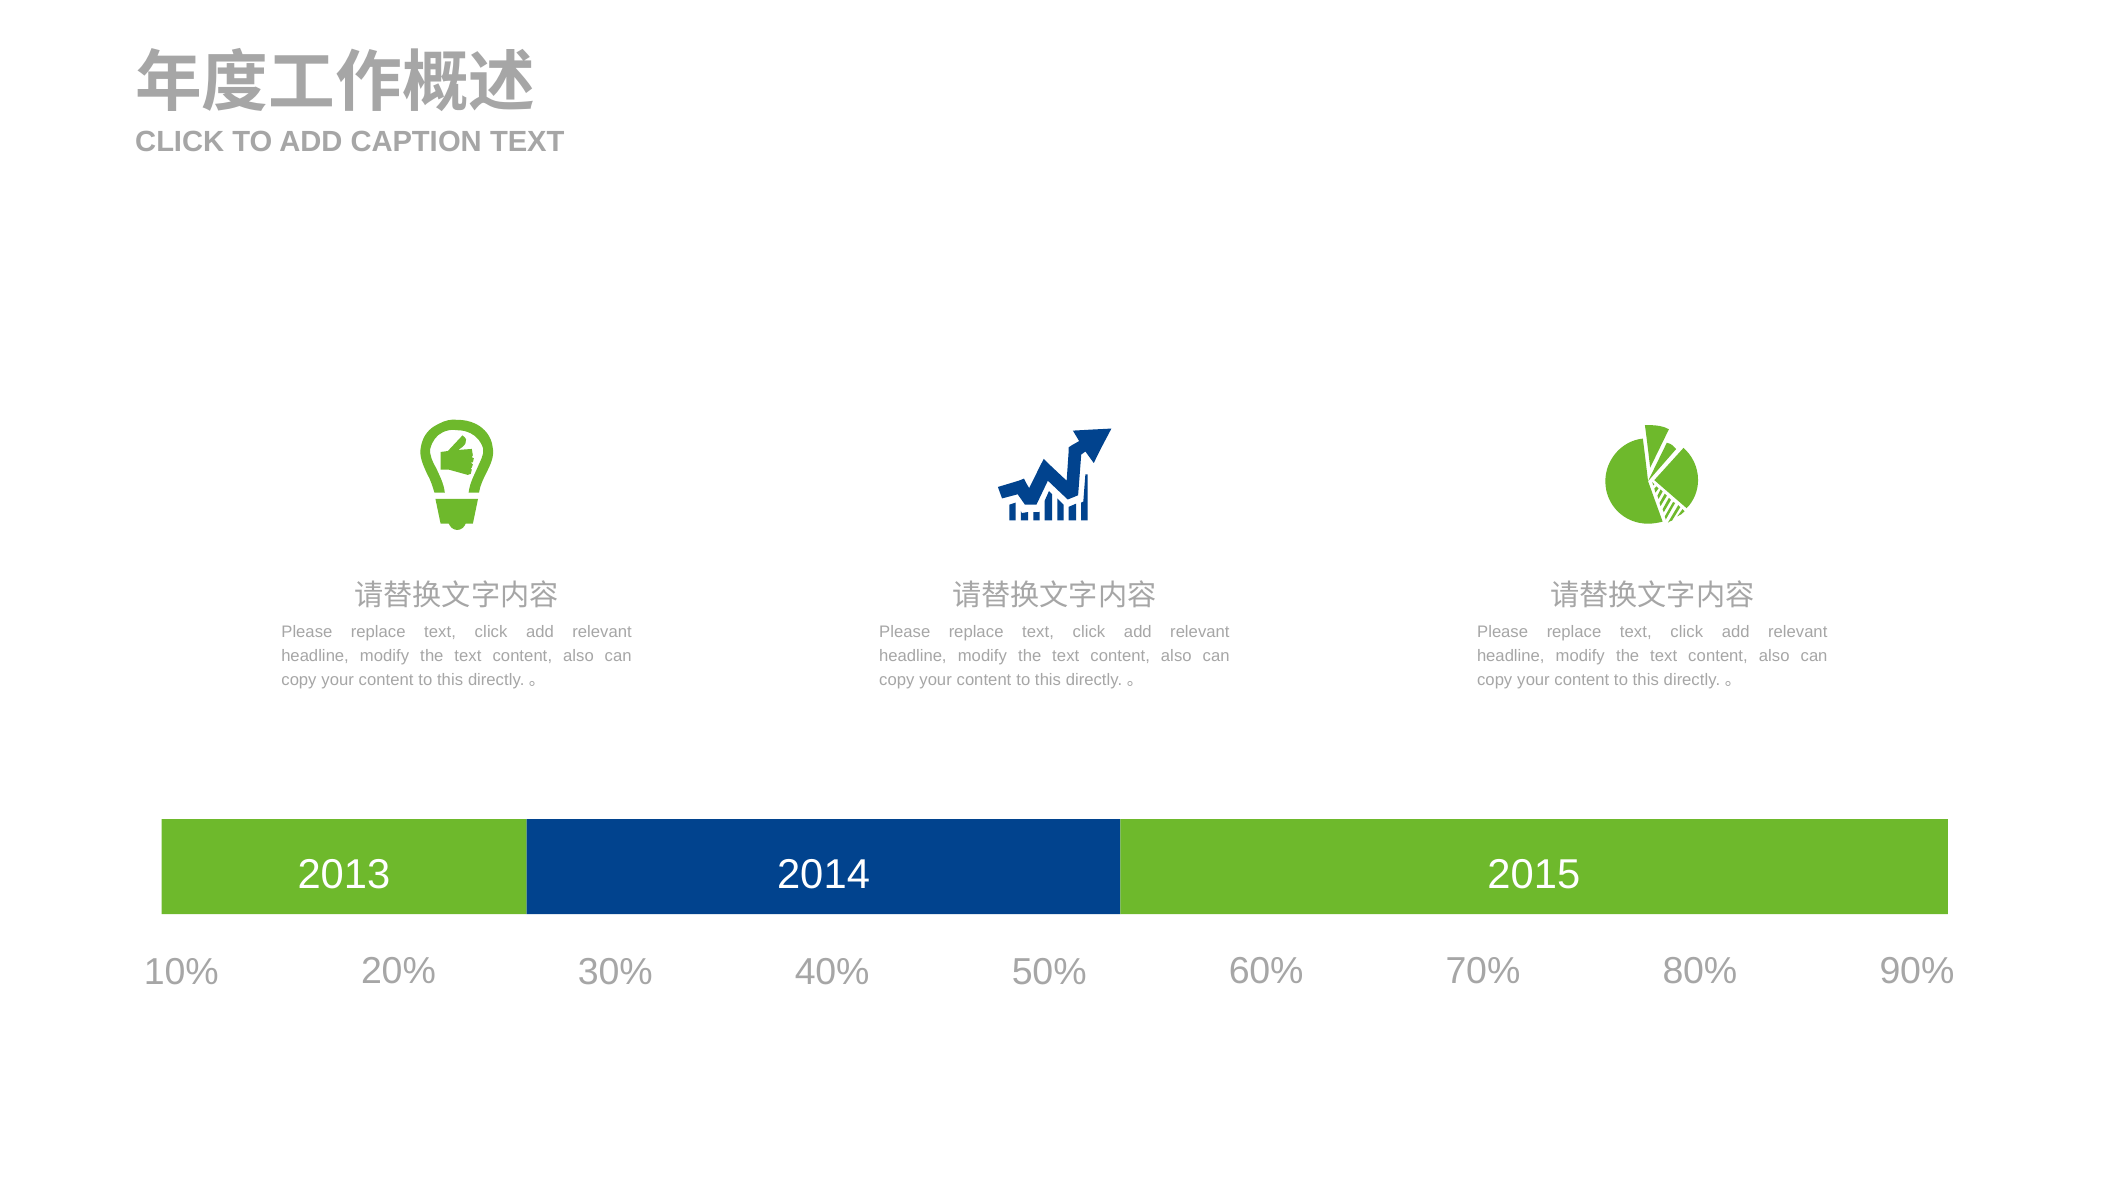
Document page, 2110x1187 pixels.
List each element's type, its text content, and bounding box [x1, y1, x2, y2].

text_box [1654, 447, 1699, 509]
text_box 80% [1647, 929, 1753, 999]
text_box [1009, 502, 1016, 521]
text_box [1044, 491, 1053, 521]
text_box 40% [780, 930, 885, 999]
text_box [997, 428, 1112, 505]
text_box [864, 561, 1245, 698]
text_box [266, 561, 647, 698]
text_box [420, 419, 494, 493]
text_box [1081, 474, 1088, 521]
text_box [1068, 503, 1077, 521]
text_box CLICK TO ADD CAPTION TEXT [135, 122, 596, 158]
text_box 2014 [526, 818, 1119, 915]
text_box 2013 [161, 818, 526, 915]
text_box [1667, 505, 1685, 523]
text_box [1462, 561, 1843, 698]
text_box 60% [1213, 929, 1319, 999]
text_box 2015 [1119, 818, 1949, 915]
text_box 90% [1864, 929, 1970, 999]
text_box 10% [129, 930, 234, 1000]
text_box 年度工作概述 [135, 38, 596, 119]
text_box [1644, 425, 1669, 468]
text_box [435, 498, 479, 530]
text_box 20% [346, 929, 451, 999]
text_box 50% [997, 930, 1102, 1000]
text_box [1033, 510, 1040, 521]
text_box 70% [1430, 929, 1536, 999]
text_box 30% [563, 930, 668, 1000]
text_box [1020, 510, 1029, 521]
text_box [1605, 438, 1677, 524]
text_box [1057, 498, 1064, 521]
